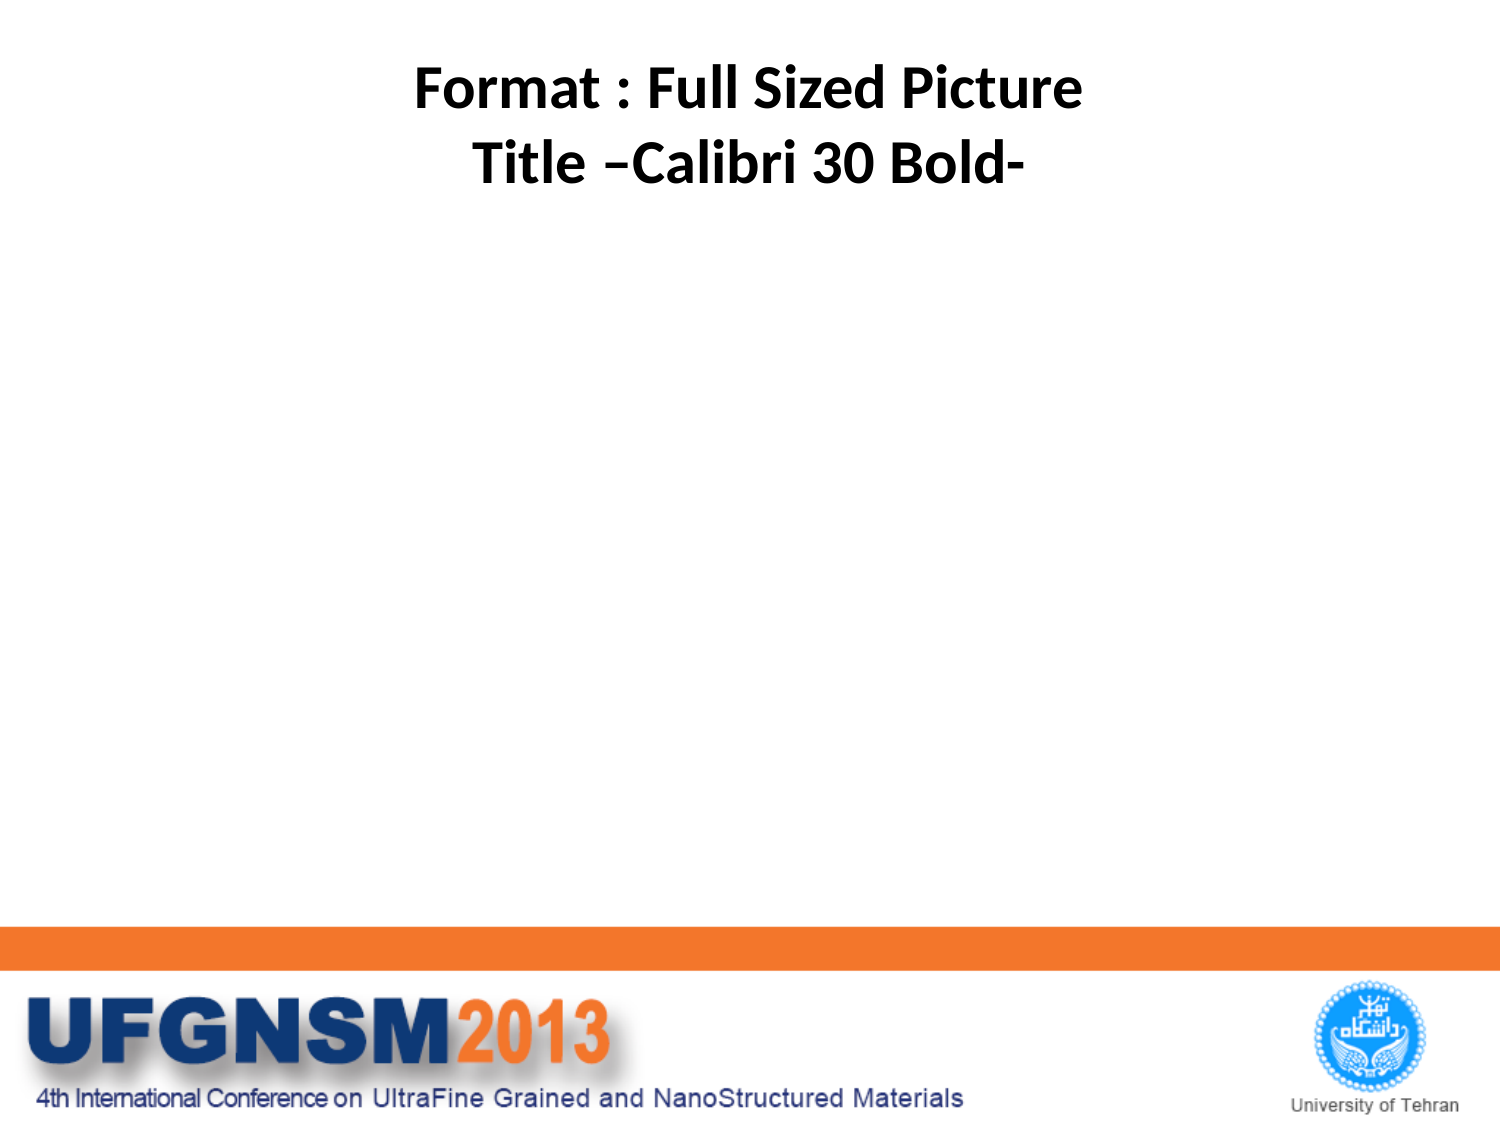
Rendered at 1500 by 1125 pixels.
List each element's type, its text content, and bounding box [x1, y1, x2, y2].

title Format : Full Sized Picture Title –Calibri 30 Bold- [75, 38, 1425, 204]
picture [0, 0, 1500, 1125]
